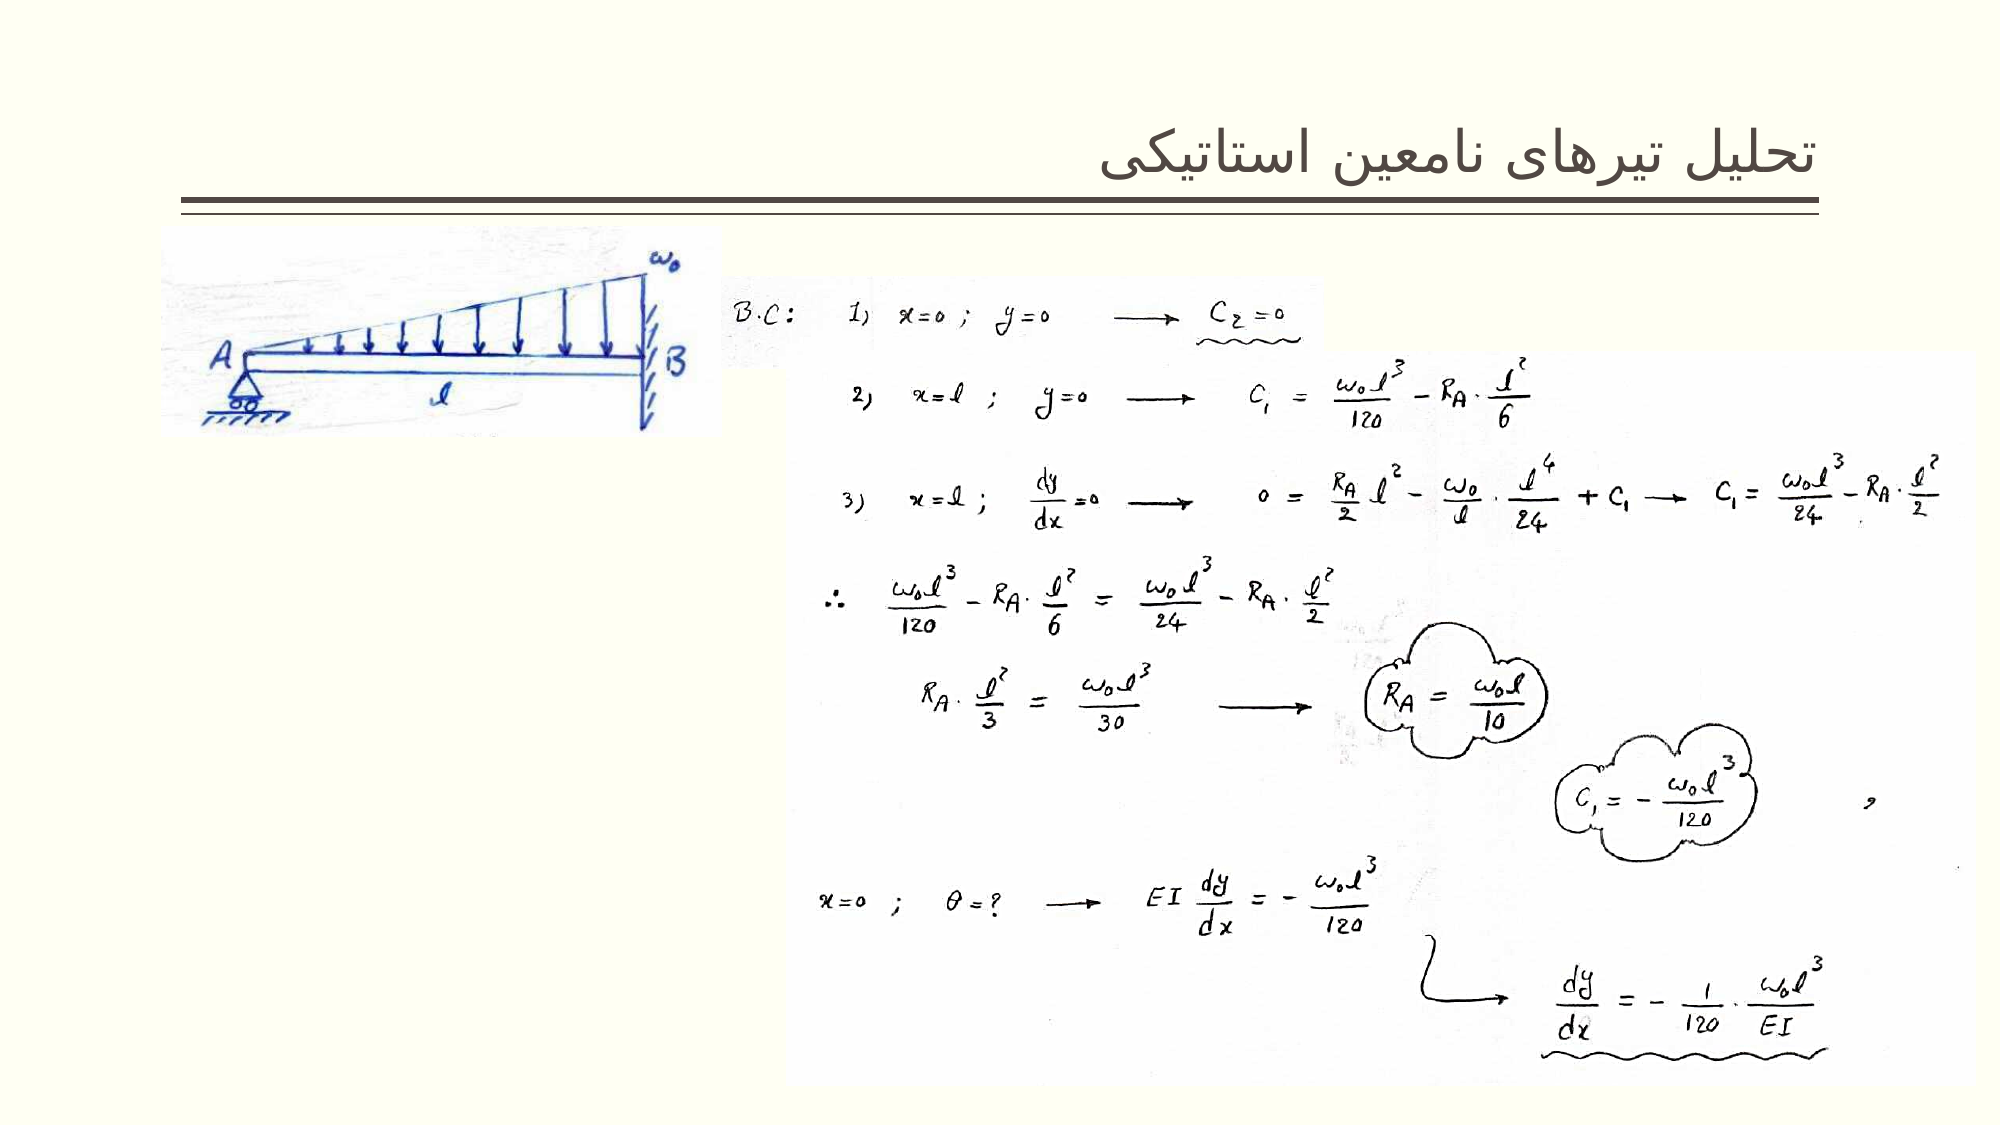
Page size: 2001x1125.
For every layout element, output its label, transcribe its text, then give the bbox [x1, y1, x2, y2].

title تحلیل تیرهای نامعین استاتیکی [181, 12, 1819, 193]
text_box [721, 276, 1976, 1086]
picture [161, 226, 722, 437]
